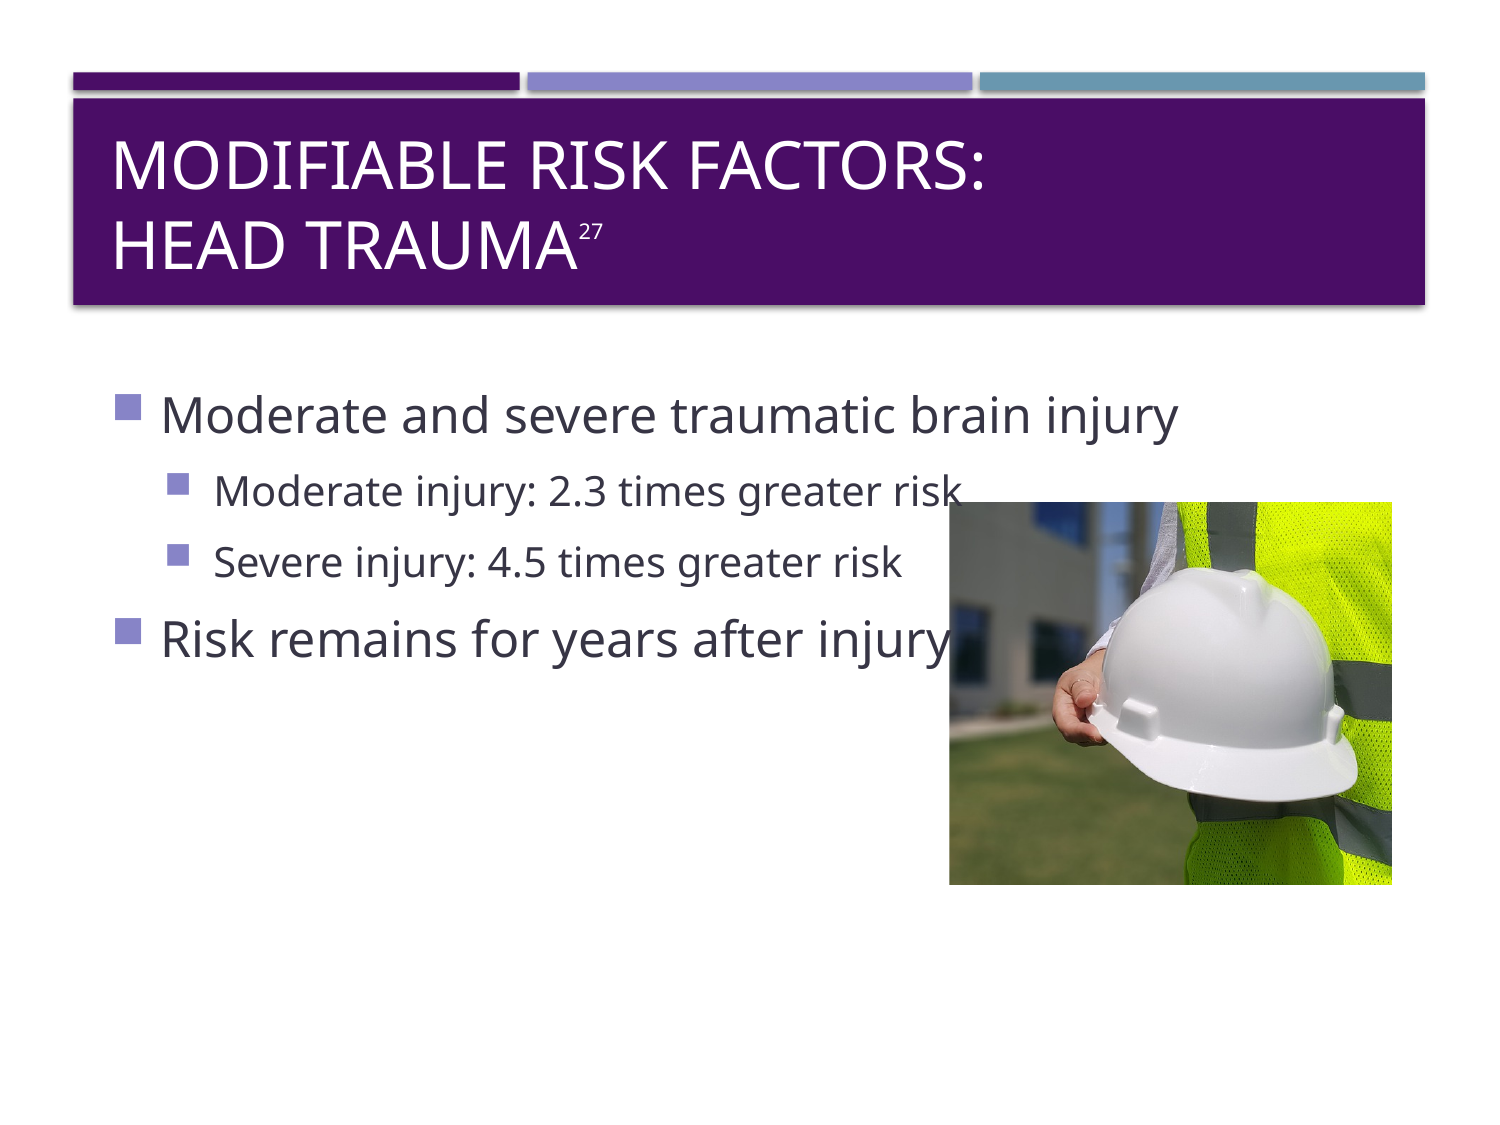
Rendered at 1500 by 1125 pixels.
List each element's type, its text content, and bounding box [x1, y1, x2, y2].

list Moderate and severe traumatic brain injury Moderate injury: 2.3 times greater risk Severe injury: 4.5 times greater risk Risk remains for years after injury [95, 365, 1406, 962]
title Modifiable Risk Factors: Head Trauma27 [95, 112, 1406, 291]
picture [948, 501, 1393, 886]
